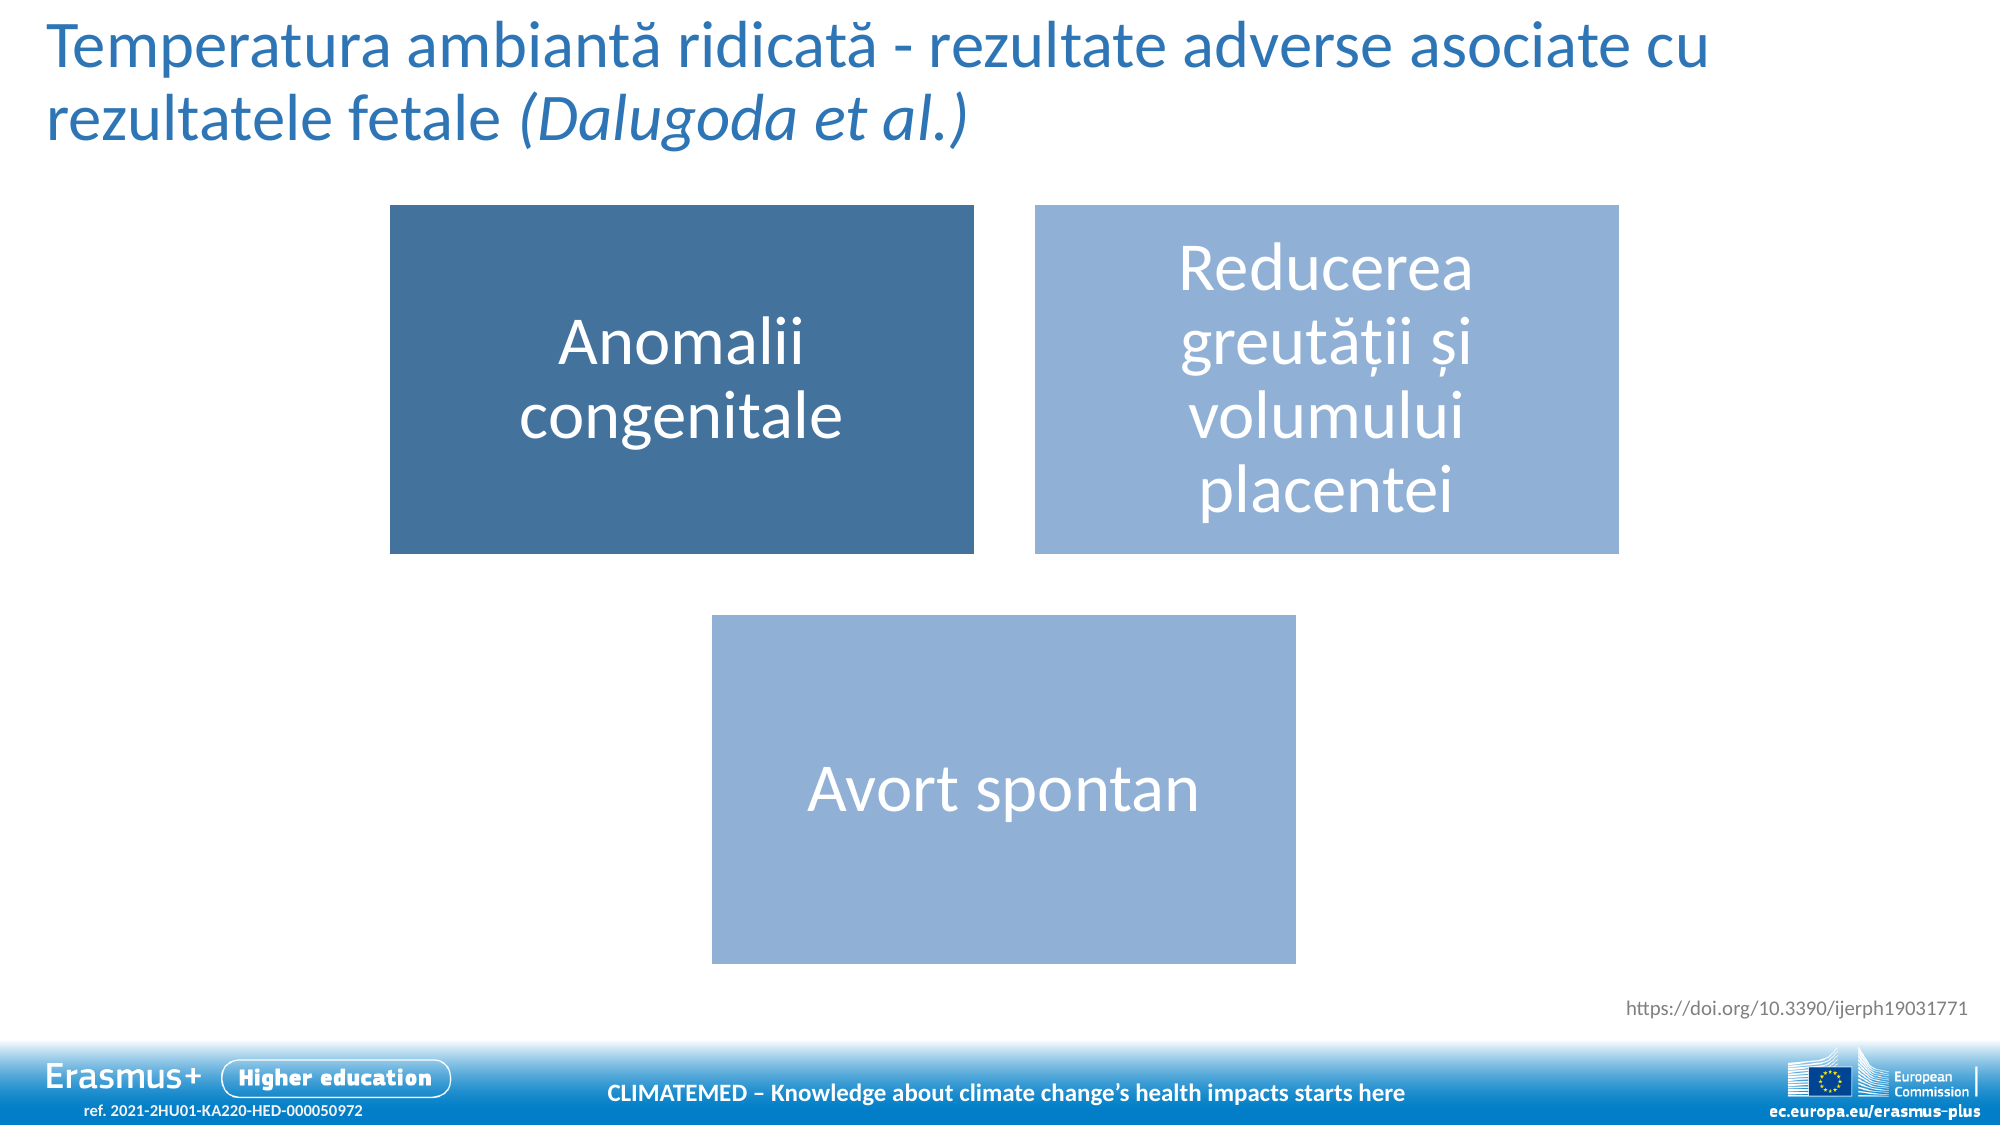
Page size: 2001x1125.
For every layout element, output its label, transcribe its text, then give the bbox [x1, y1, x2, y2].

text_box https://doi.org/10.3390/ijerph19031771 [1393, 987, 1984, 1028]
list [145, 203, 1864, 966]
title Temperatura ambiantă ridicată - rezultate adverse asociate cu rezultatele fetale (Dalugoda et al.) [31, 37, 1984, 128]
picture [0, 899, 2000, 1125]
